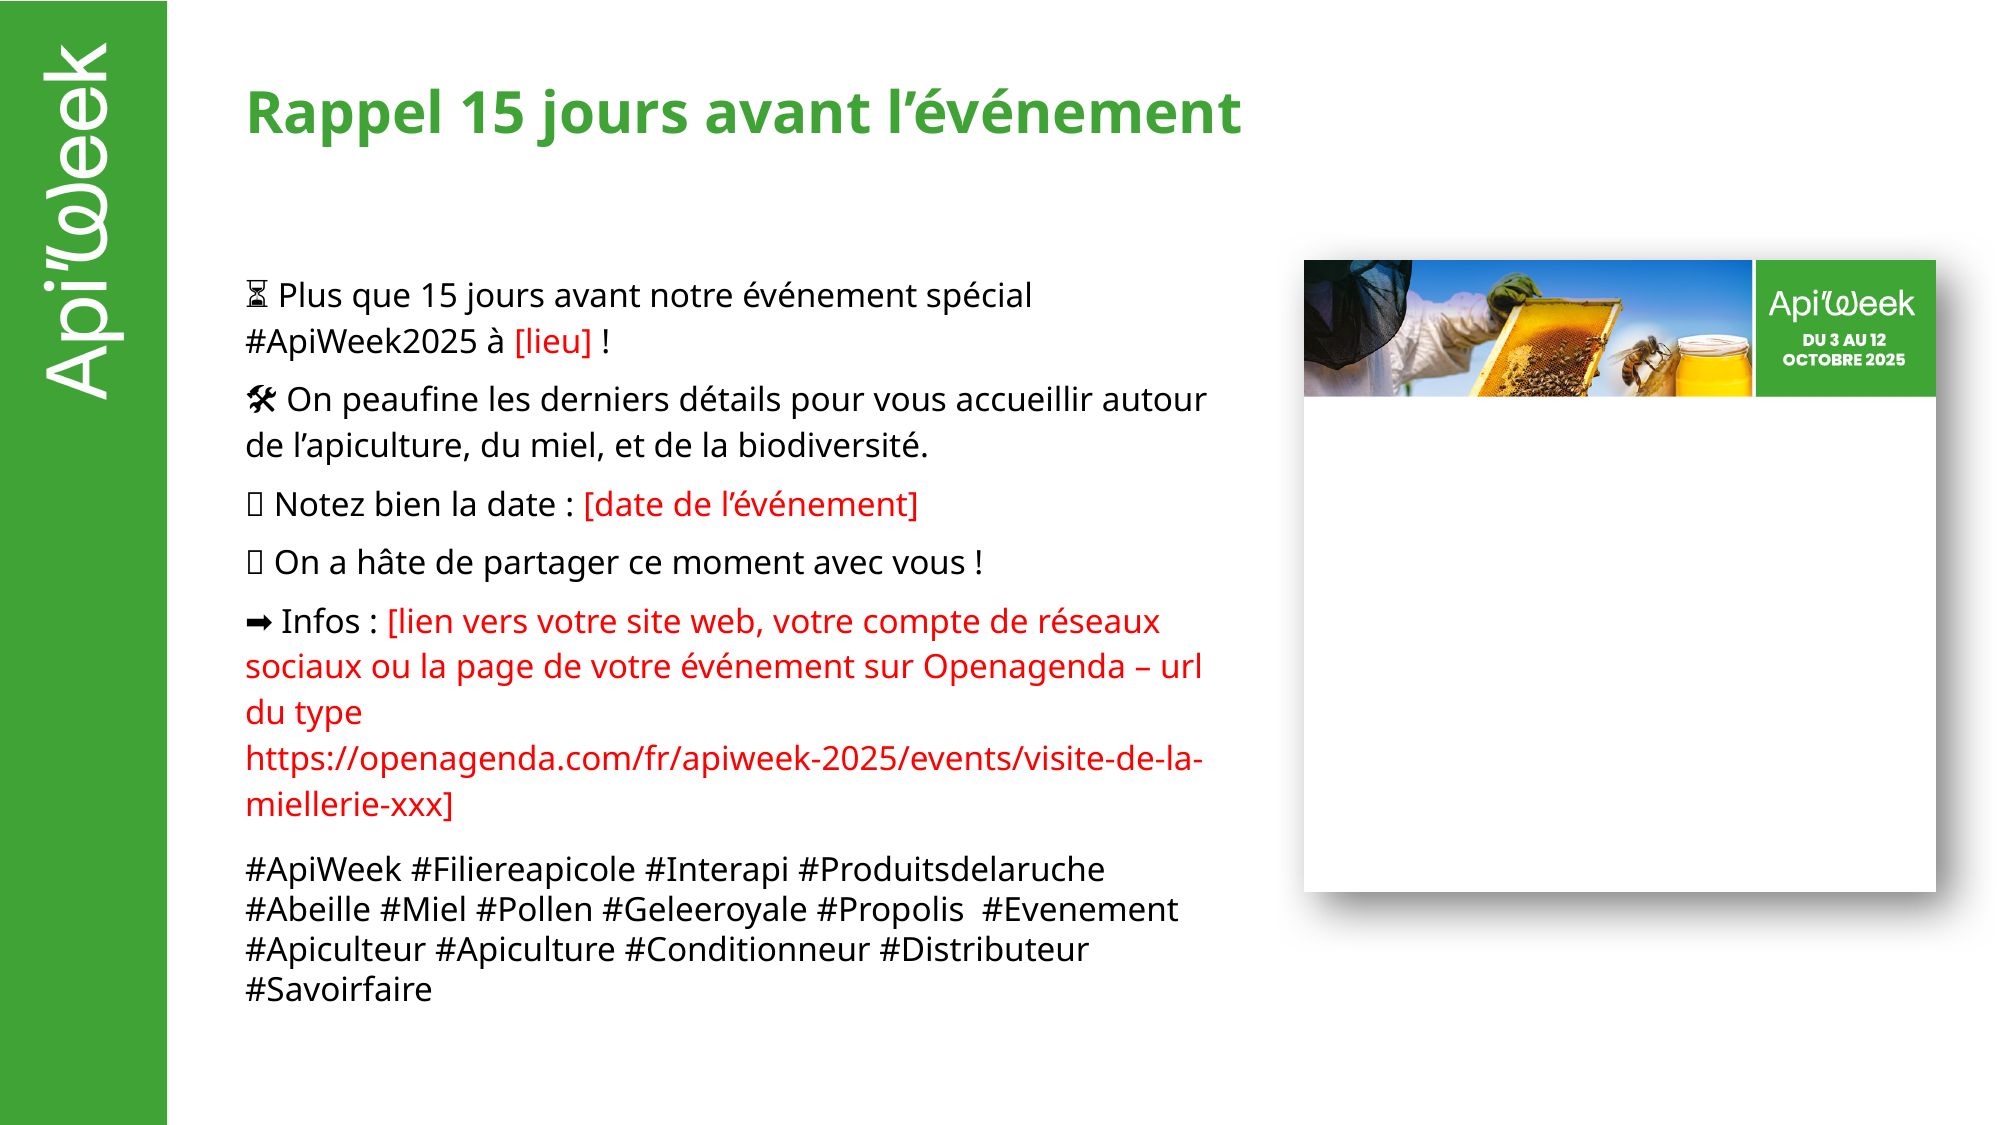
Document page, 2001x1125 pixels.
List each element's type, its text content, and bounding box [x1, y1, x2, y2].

picture [1304, 260, 1937, 893]
picture [0, 43, 263, 400]
text_box Rappel 15 jours avant l’événement [229, 68, 1978, 154]
text_box ⏳ Plus que 15 jours avant notre événement spécial #ApiWeek2025 à [lieu] ! 🛠️ On peaufine les derniers détails pour vous accueillir autour de l’apiculture, du miel, et de la biodiversité. 📅 Notez bien la date : [date de l’événement] 🎉 On a hâte de partager ce moment avec vous ! ➡️ Infos : [lien vers votre site web, votre compte de réseaux sociaux ou la page de votre événement sur Openagenda – url du type https://openagenda.com/fr/apiweek-2025/events/visite-de-la-miellerie-xxx] #ApiWeek #Filiereapicole #Interapi #Produitsdelaruche #Abeille #Miel #Pollen #Geleeroyale #Propolis #Evenement #Apiculteur #Apiculture #Conditionneur #Distributeur #Savoirfaire [229, 260, 1243, 1016]
text_box [0, 270, 168, 1125]
text_box [0, 1, 168, 180]
